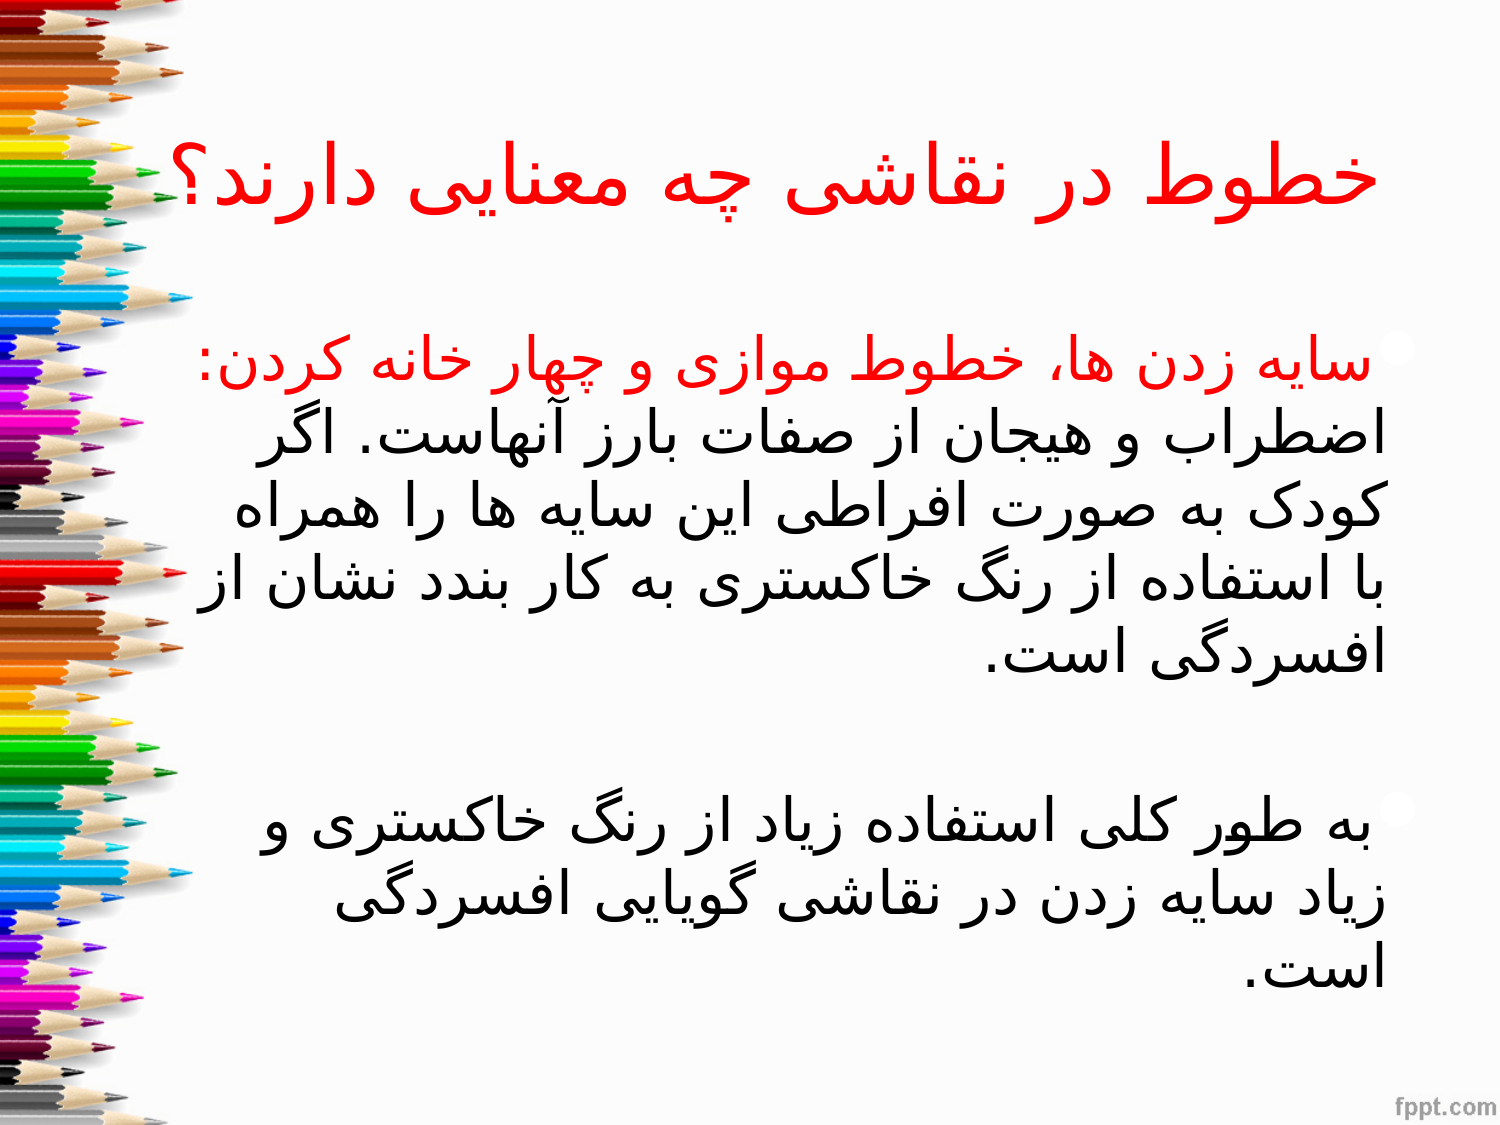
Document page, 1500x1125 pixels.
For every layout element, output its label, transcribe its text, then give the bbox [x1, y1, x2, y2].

picture [0, 0, 1500, 1125]
list سایه زدن ها، خطوط موازی و چهار خانه کردن: اضطراب و هیجان از صفات بارز آنهاست. اگر کودک به صورت افراطی این سایه ها را همراه با استفاده از رنگ خاکستری به کار بندد نشان از افسردگی است. به طور کلی استفاده زیاد از رنگ خاکستری و زیاد سایه زدن در نقاشی گویایی افسردگی است. [171, 312, 1446, 1013]
title خطوط در نقاشی چه معنایی دارند؟ [100, 90, 1451, 253]
